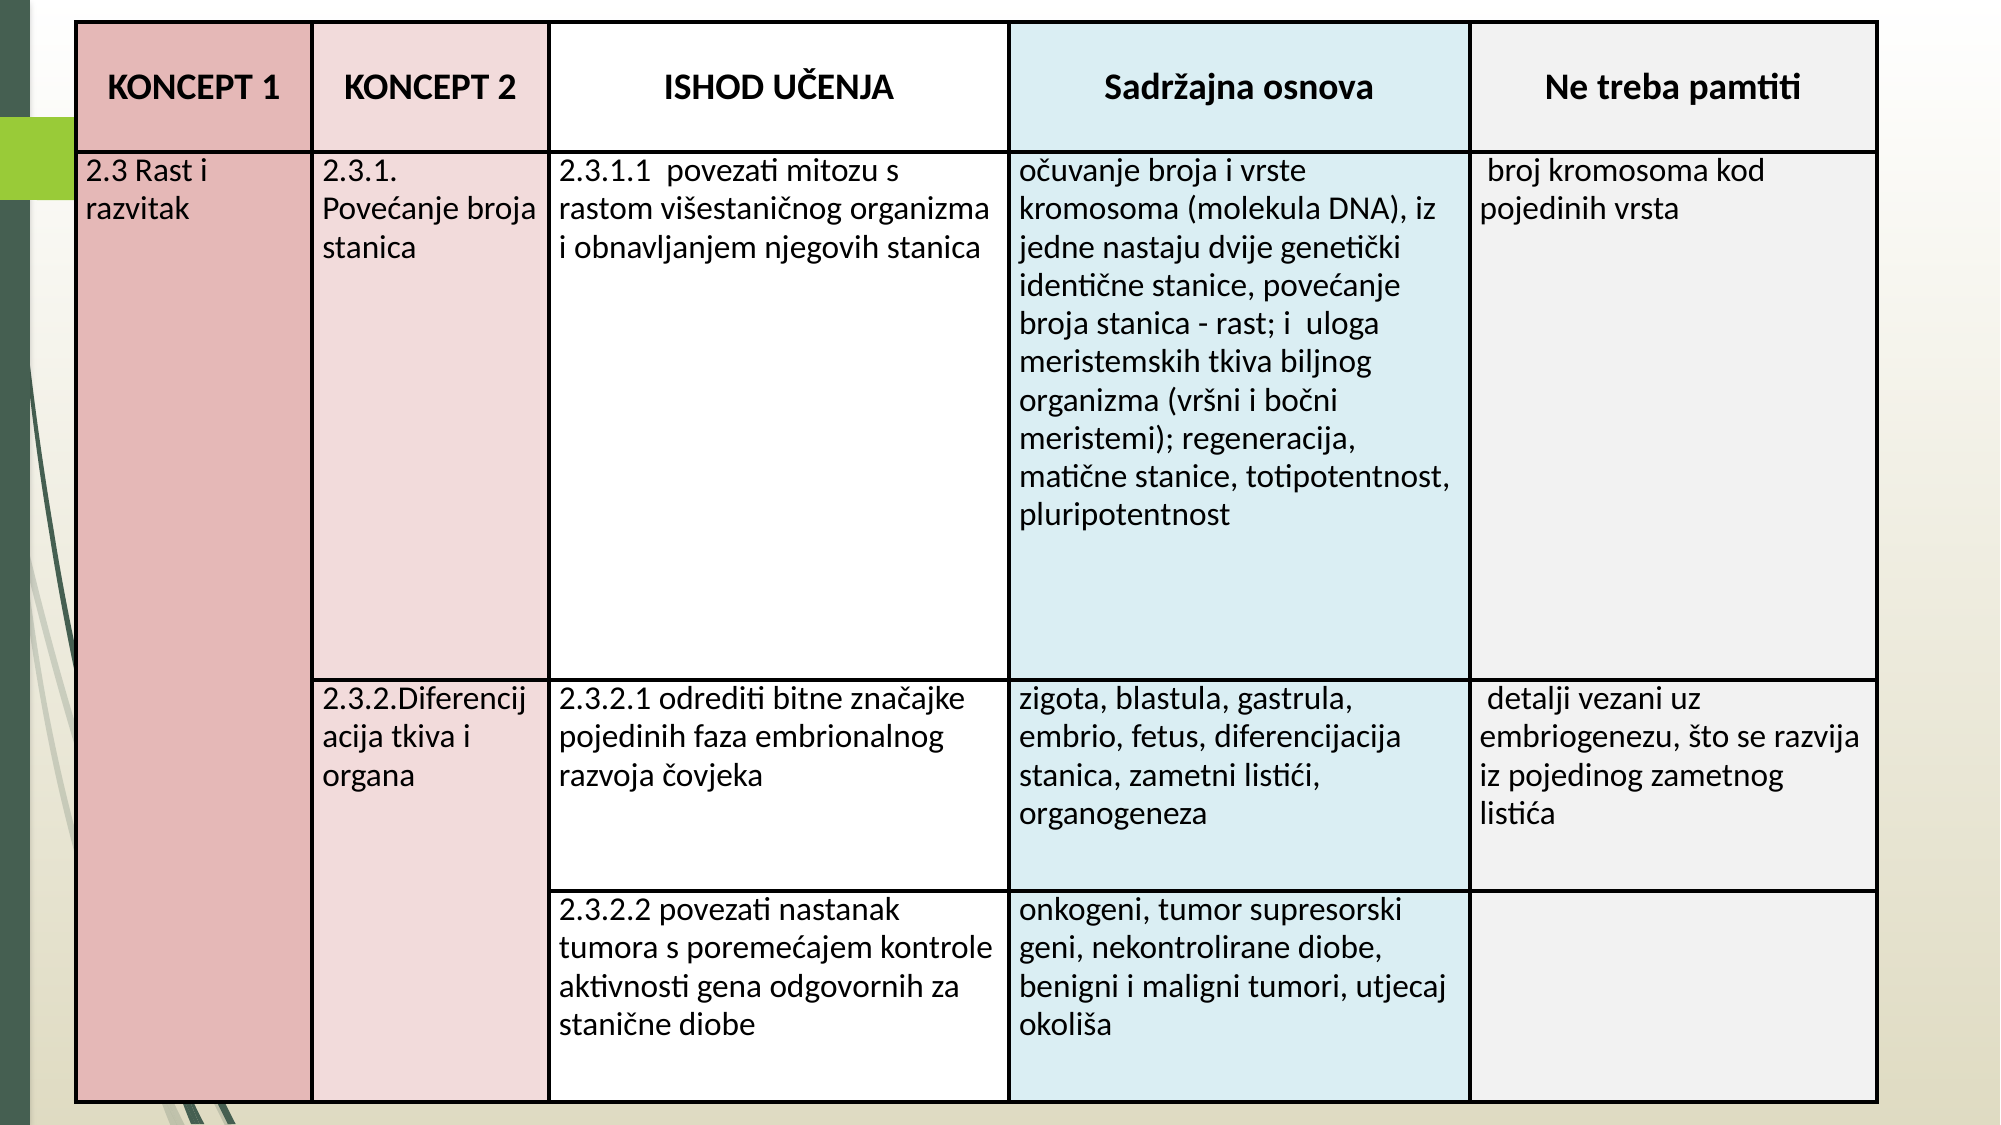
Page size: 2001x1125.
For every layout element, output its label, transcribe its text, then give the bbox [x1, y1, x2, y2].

table_cell 2.3.1.1 povezati mitozu s rastom višestaničnog organizma i obnavljanjem njegovih stanica [551, 154, 1007, 678]
table_cell zigota, blastula, gastrula, embrio, fetus, diferencijacija stanica, zametni listići, organogeneza [1011, 682, 1468, 889]
table_header KONCEPT 2 [314, 24, 547, 150]
table_header Ne treba pamtiti [1472, 24, 1875, 150]
table_header ISHOD UČENJA [551, 24, 1007, 150]
table_header KONCEPT 1 [78, 24, 310, 150]
table_cell 2.3.2.1 odrediti bitne značajke pojedinih faza embrionalnog razvoja čovjeka [551, 682, 1007, 889]
table_cell 2.3.1. Povećanje broja stanica [314, 154, 547, 678]
table_cell onkogeni, tumor supresorski geni, nekontrolirane diobe, benigni i maligni tumori, utjecaj okoliša [1011, 893, 1468, 1100]
table_cell 2.3.2.Diferencijacija tkiva i organa [314, 682, 547, 1100]
table_cell broj kromosoma kod pojedinih vrsta [1472, 154, 1875, 678]
table_cell očuvanje broja i vrste kromosoma (molekula DNA), iz jedne nastaju dvije genetički identične stanice, povećanje broja stanica - rast; i uloga meristemskih tkiva biljnog organizma (vršni i bočni meristemi); regeneracija, matične stanice, totipotentnost, pluripotentnost [1011, 154, 1468, 678]
table_cell 2.3.2.2 povezati nastanak tumora s poremećajem kontrole aktivnosti gena odgovornih za stanične diobe [551, 893, 1007, 1100]
table_cell detalji vezani uz embriogenezu, što se razvija iz pojedinog zametnog listića [1472, 682, 1875, 889]
table_cell [1472, 893, 1875, 1100]
table_header Sadržajna osnova [1011, 24, 1468, 150]
table_cell 2.3 Rast i razvitak [78, 154, 310, 1100]
